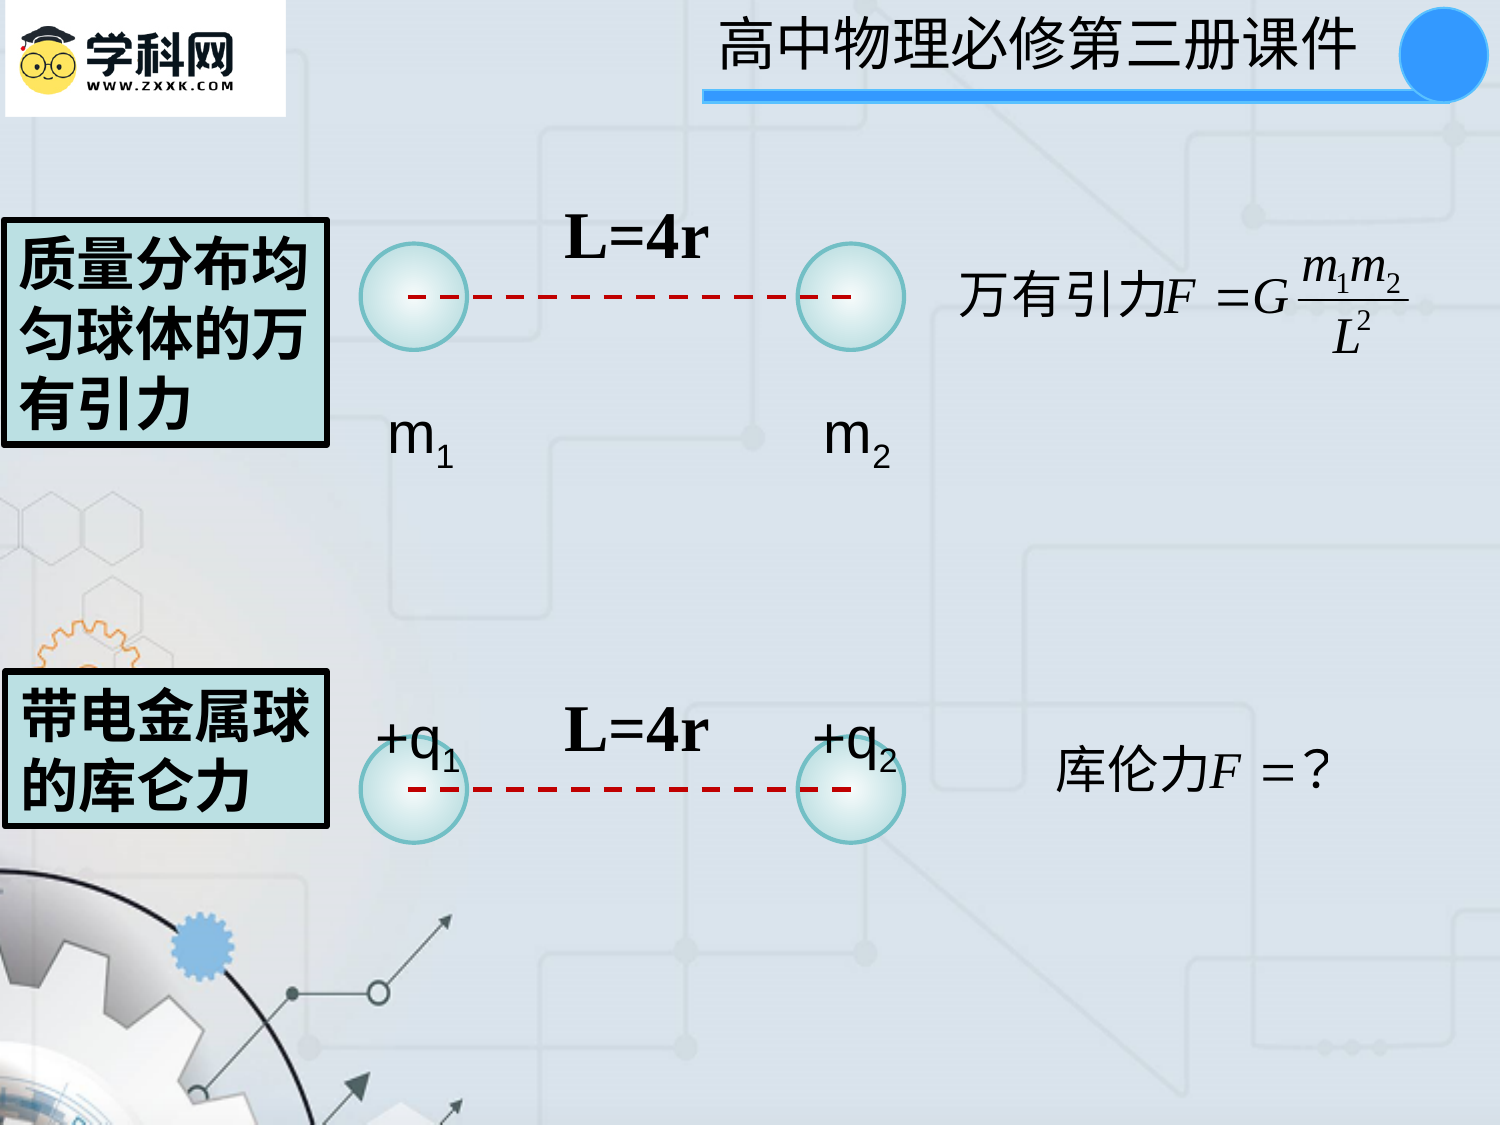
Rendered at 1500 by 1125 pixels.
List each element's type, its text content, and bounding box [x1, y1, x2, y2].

text_box [796, 787, 907, 845]
text_box [358, 777, 469, 845]
text_box m1 [372, 387, 517, 483]
text_box [795, 241, 907, 352]
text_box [1049, 737, 1328, 807]
text_box 带电金属球的库仑力 [5, 671, 327, 827]
text_box +q1 [360, 692, 505, 787]
picture [0, 0, 1500, 1125]
text_box m2 [809, 387, 953, 483]
text_box +q2 [797, 692, 942, 787]
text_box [953, 231, 1420, 365]
text_box L=4r [549, 184, 787, 280]
text_box [358, 241, 470, 352]
text_box 质量分布均匀球体的万有引力 [3, 219, 327, 445]
text_box L=4r [549, 677, 787, 773]
